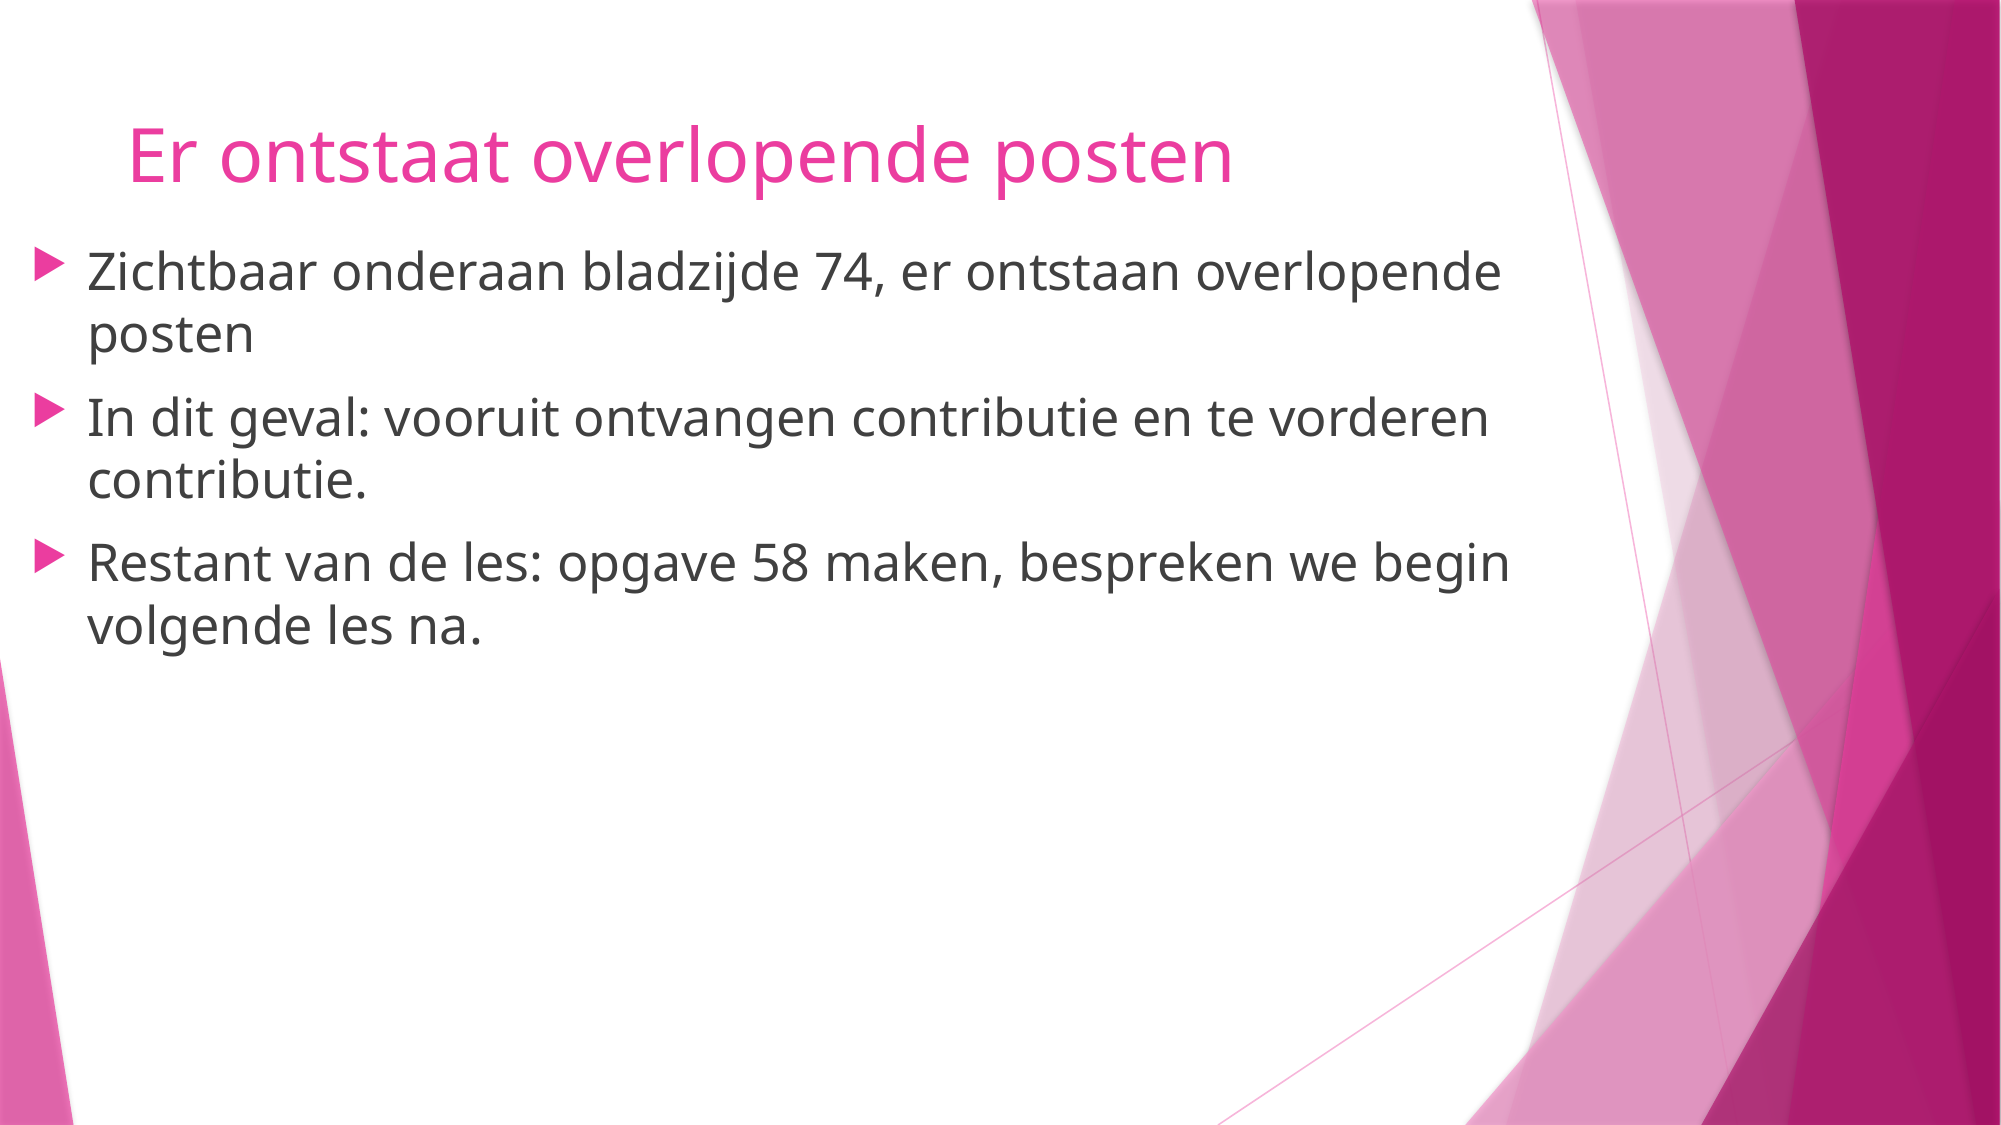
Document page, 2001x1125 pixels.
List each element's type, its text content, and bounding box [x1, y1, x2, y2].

title Er ontstaat overlopende posten [111, 99, 1522, 230]
list Zichtbaar onderaan bladzijde 74, er ontstaan overlopende posten In dit geval: vooruit ontvangen contributie en te vorderen contributie. Restant van de les: opgave 58 maken, bespreken we begin volgende les na. [15, 230, 1652, 991]
